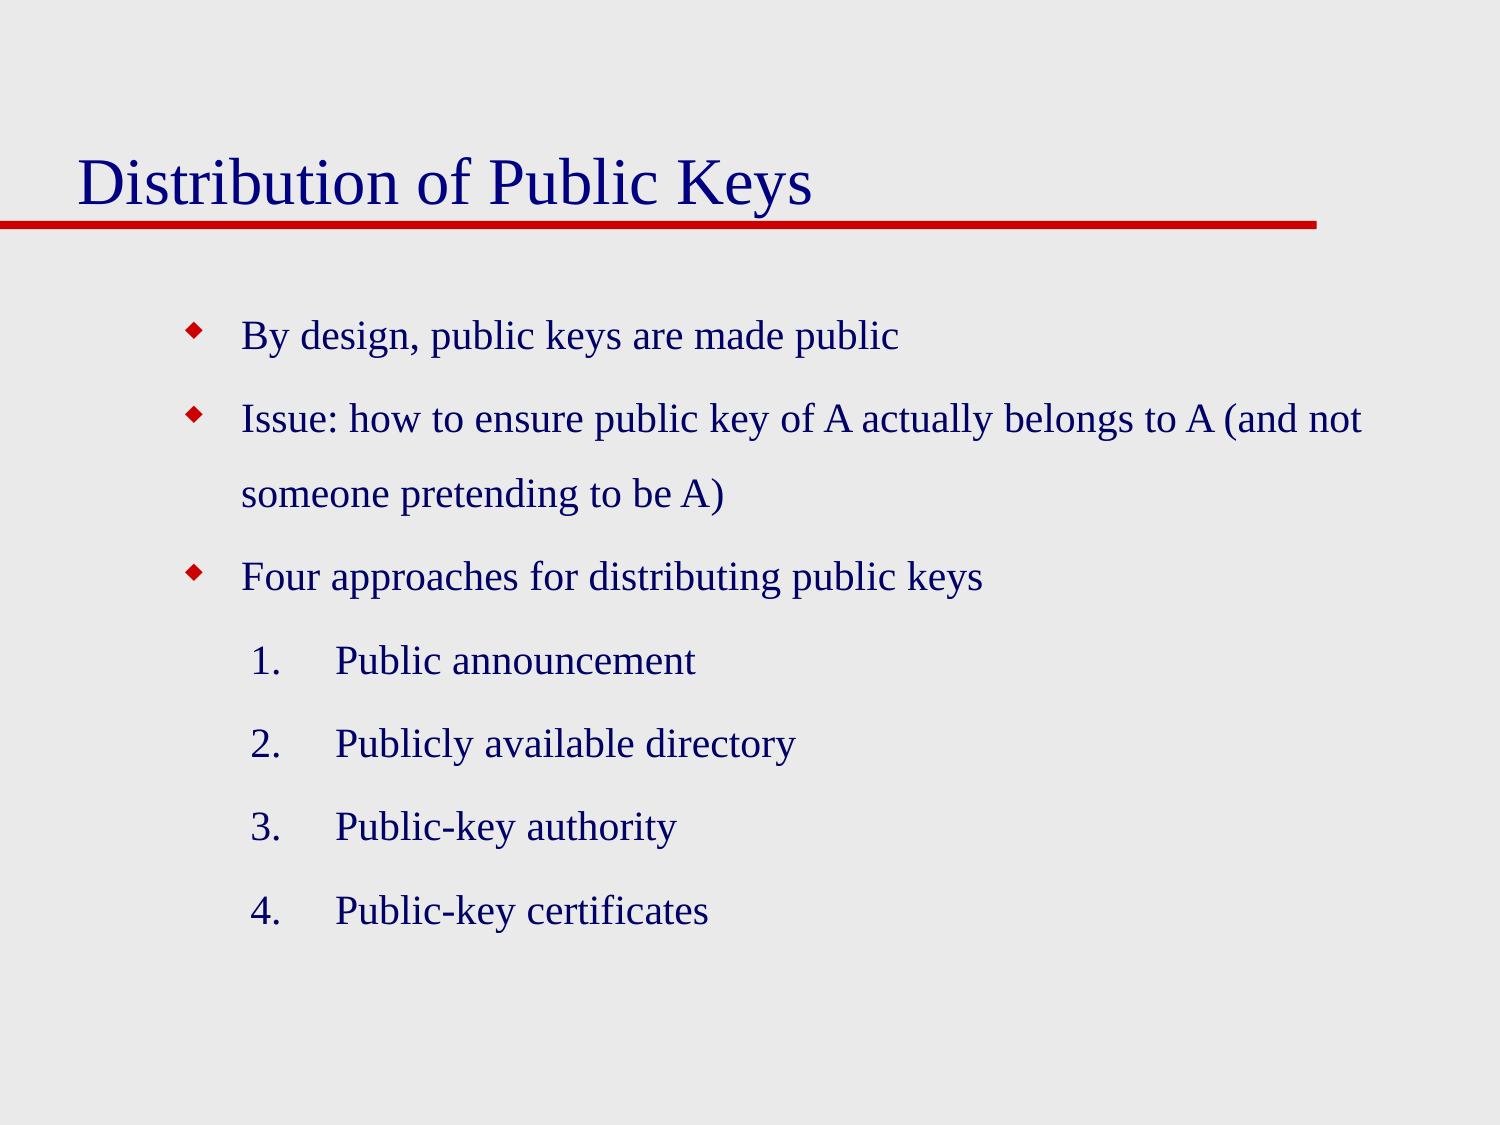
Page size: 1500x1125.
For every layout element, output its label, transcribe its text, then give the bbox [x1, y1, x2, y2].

title Distribution of Public Keys [62, 43, 1338, 226]
list By design, public keys are made public Issue: how to ensure public key of A actually belongs to A (and not someone pretending to be A) Four approaches for distributing public keys Public announcement Publicly available directory Public-key authority Public-key certificates [169, 274, 1438, 951]
